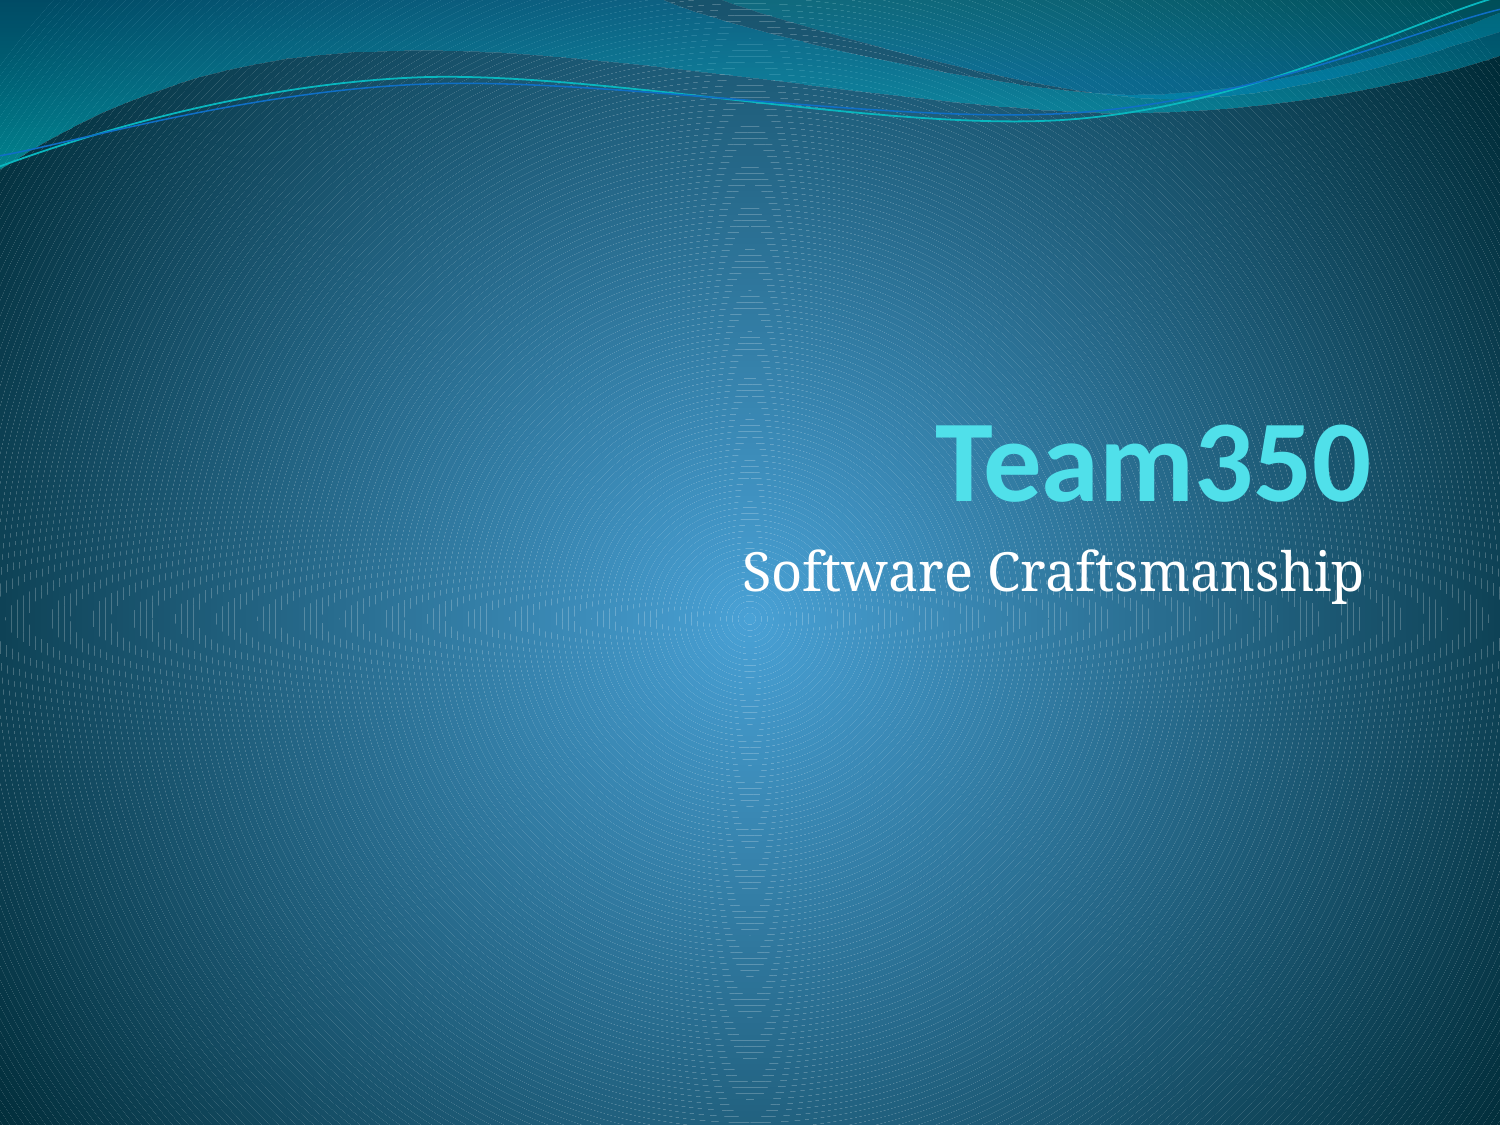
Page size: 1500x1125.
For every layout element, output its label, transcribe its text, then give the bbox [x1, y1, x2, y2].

subtitle Software Craftsmanship [87, 529, 1376, 818]
title Team350 [87, 224, 1376, 525]
